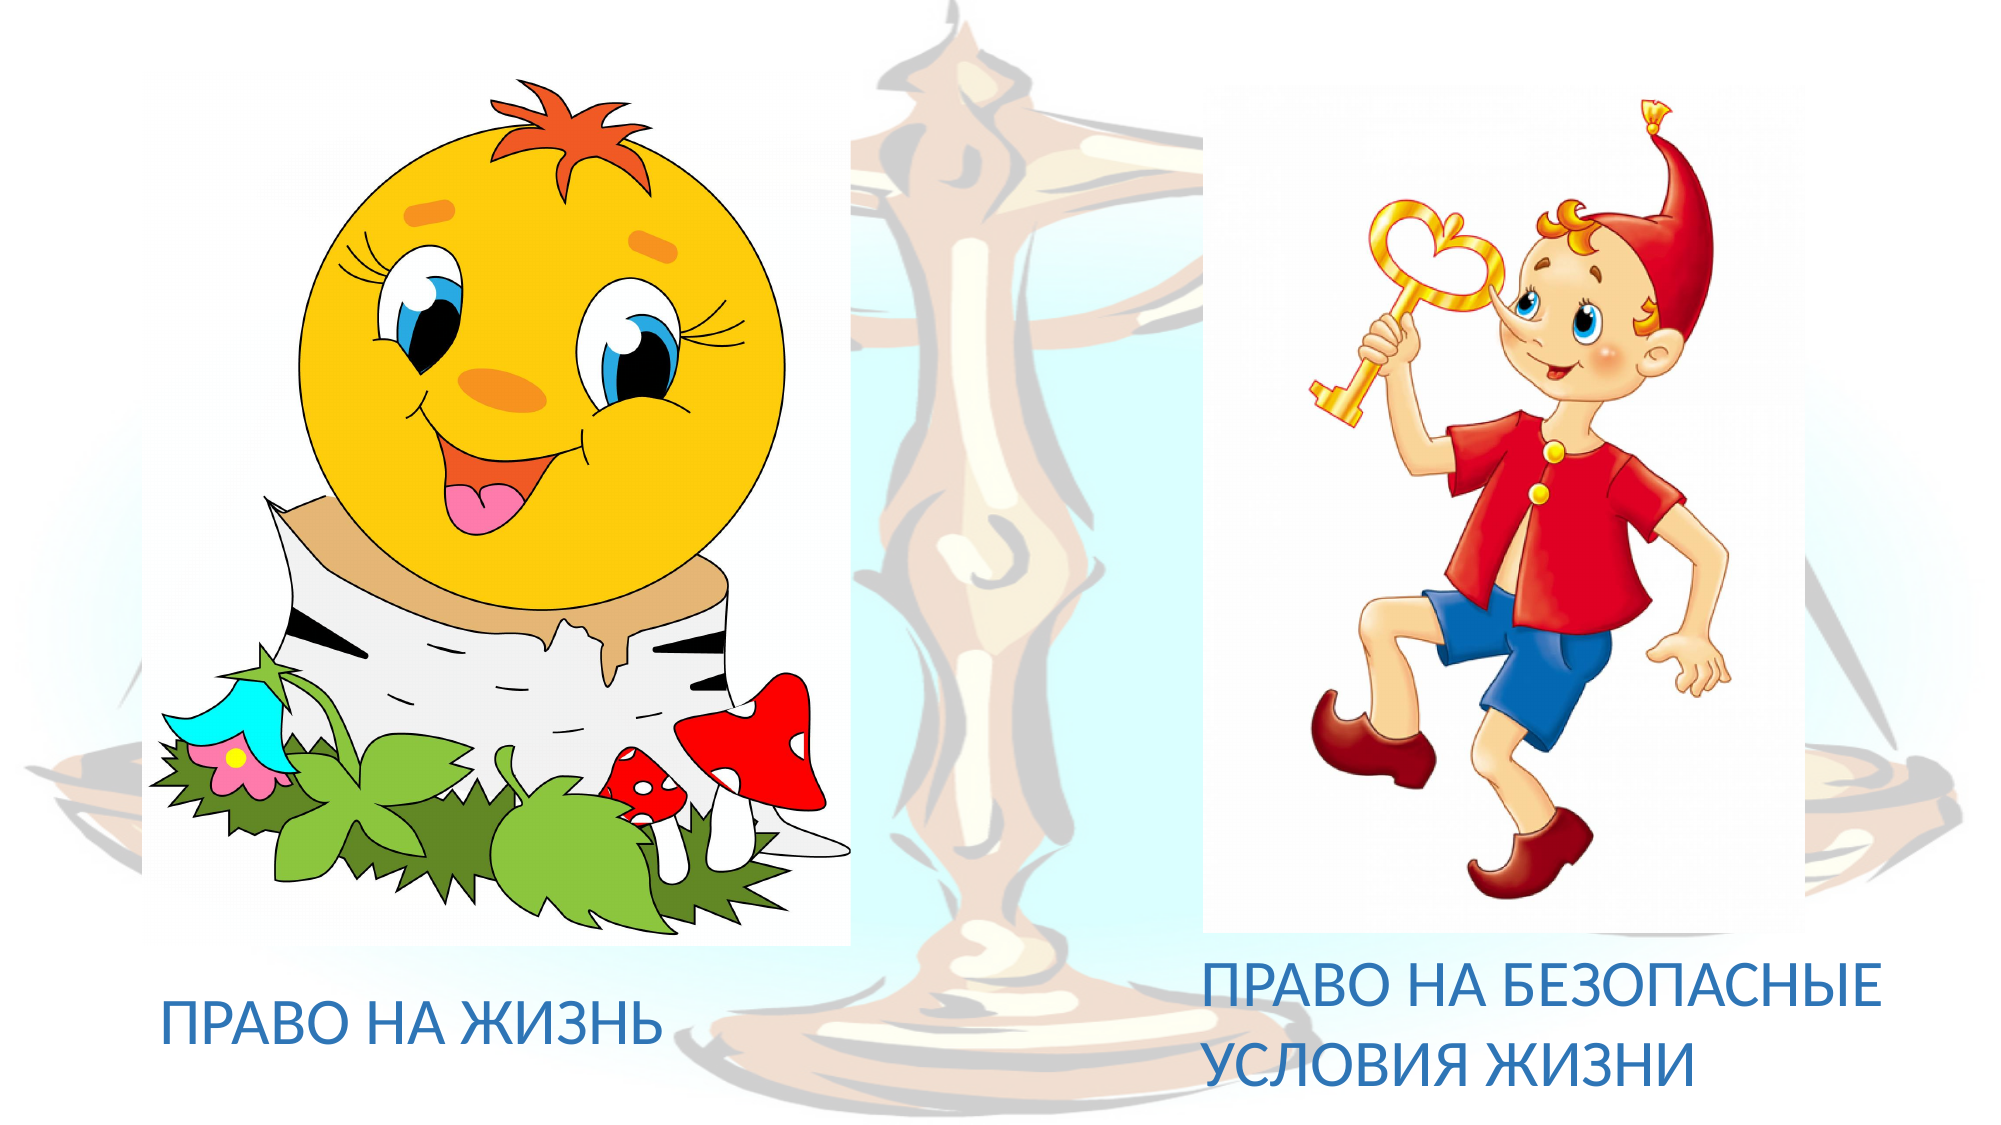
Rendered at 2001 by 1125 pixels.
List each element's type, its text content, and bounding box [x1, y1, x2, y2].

text_box ПРАВО НА БЕЗОПАСНЫЕ УСЛОВИЯ ЖИЗНИ [1185, 932, 2000, 1108]
picture [1203, 85, 1805, 933]
picture [141, 71, 851, 946]
text_box ПРАВО НА ЖИЗНЬ [144, 970, 681, 1065]
